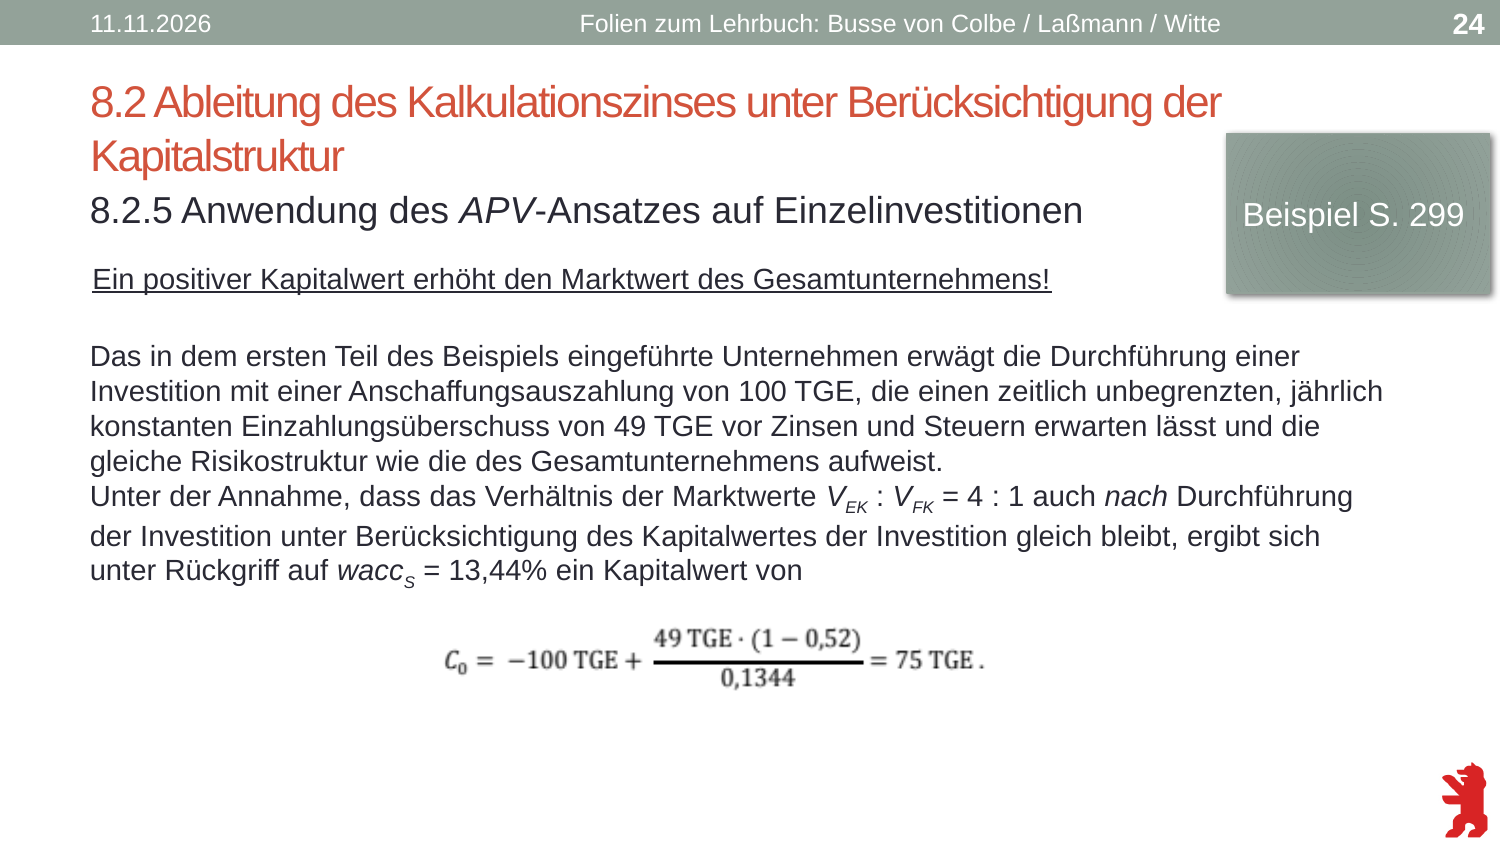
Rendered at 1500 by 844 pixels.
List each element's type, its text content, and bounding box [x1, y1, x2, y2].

text_box Beispiel S. 299 [1226, 133, 1490, 294]
slide_number 24 [1325, 2, 1500, 43]
text_box Das in dem ersten Teil des Beispiels eingeführte Unternehmen erwägt die Durchführung einer Investition mit einer Anschaffungsauszahlung von 100 TGE, die einen zeitlich unbegrenzten, jährlich konstanten Einzahlungsüberschuss von 49 TGE vor Zinsen und Steuern erwarten lässt und die gleiche Risikostruktur wie die des Gesamtunternehmens aufweist. Unter der Annahme, dass das Verhältnis der Marktwerte VEK : VFK = 4 : 1 auch nach Durchführung der Investition unter Berücksichtigung des Kapitalwertes der Investition gleich bleibt, ergibt sich unter Rückgriff auf waccS = 13,44% ein Kapitalwert von [75, 329, 1404, 634]
footer Folien zum Lehrbuch: Busse von Colbe / Laßmann / Witte [562, 2, 1238, 43]
title 8.2 Ableitung des Kalkulationszinses unter Berücksichtigung der Kapitalstruktur [75, 65, 1425, 178]
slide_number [75, 2, 550, 43]
text_box 8.2.5 Anwendung des APV-Ansatzes auf Einzelinvestitionen [74, 178, 1223, 239]
picture [418, 606, 1010, 720]
picture [1434, 760, 1500, 844]
text_box Ein positiver Kapitalwert erhöht den Marktwert des Gesamtunternehmens! [77, 252, 1067, 303]
